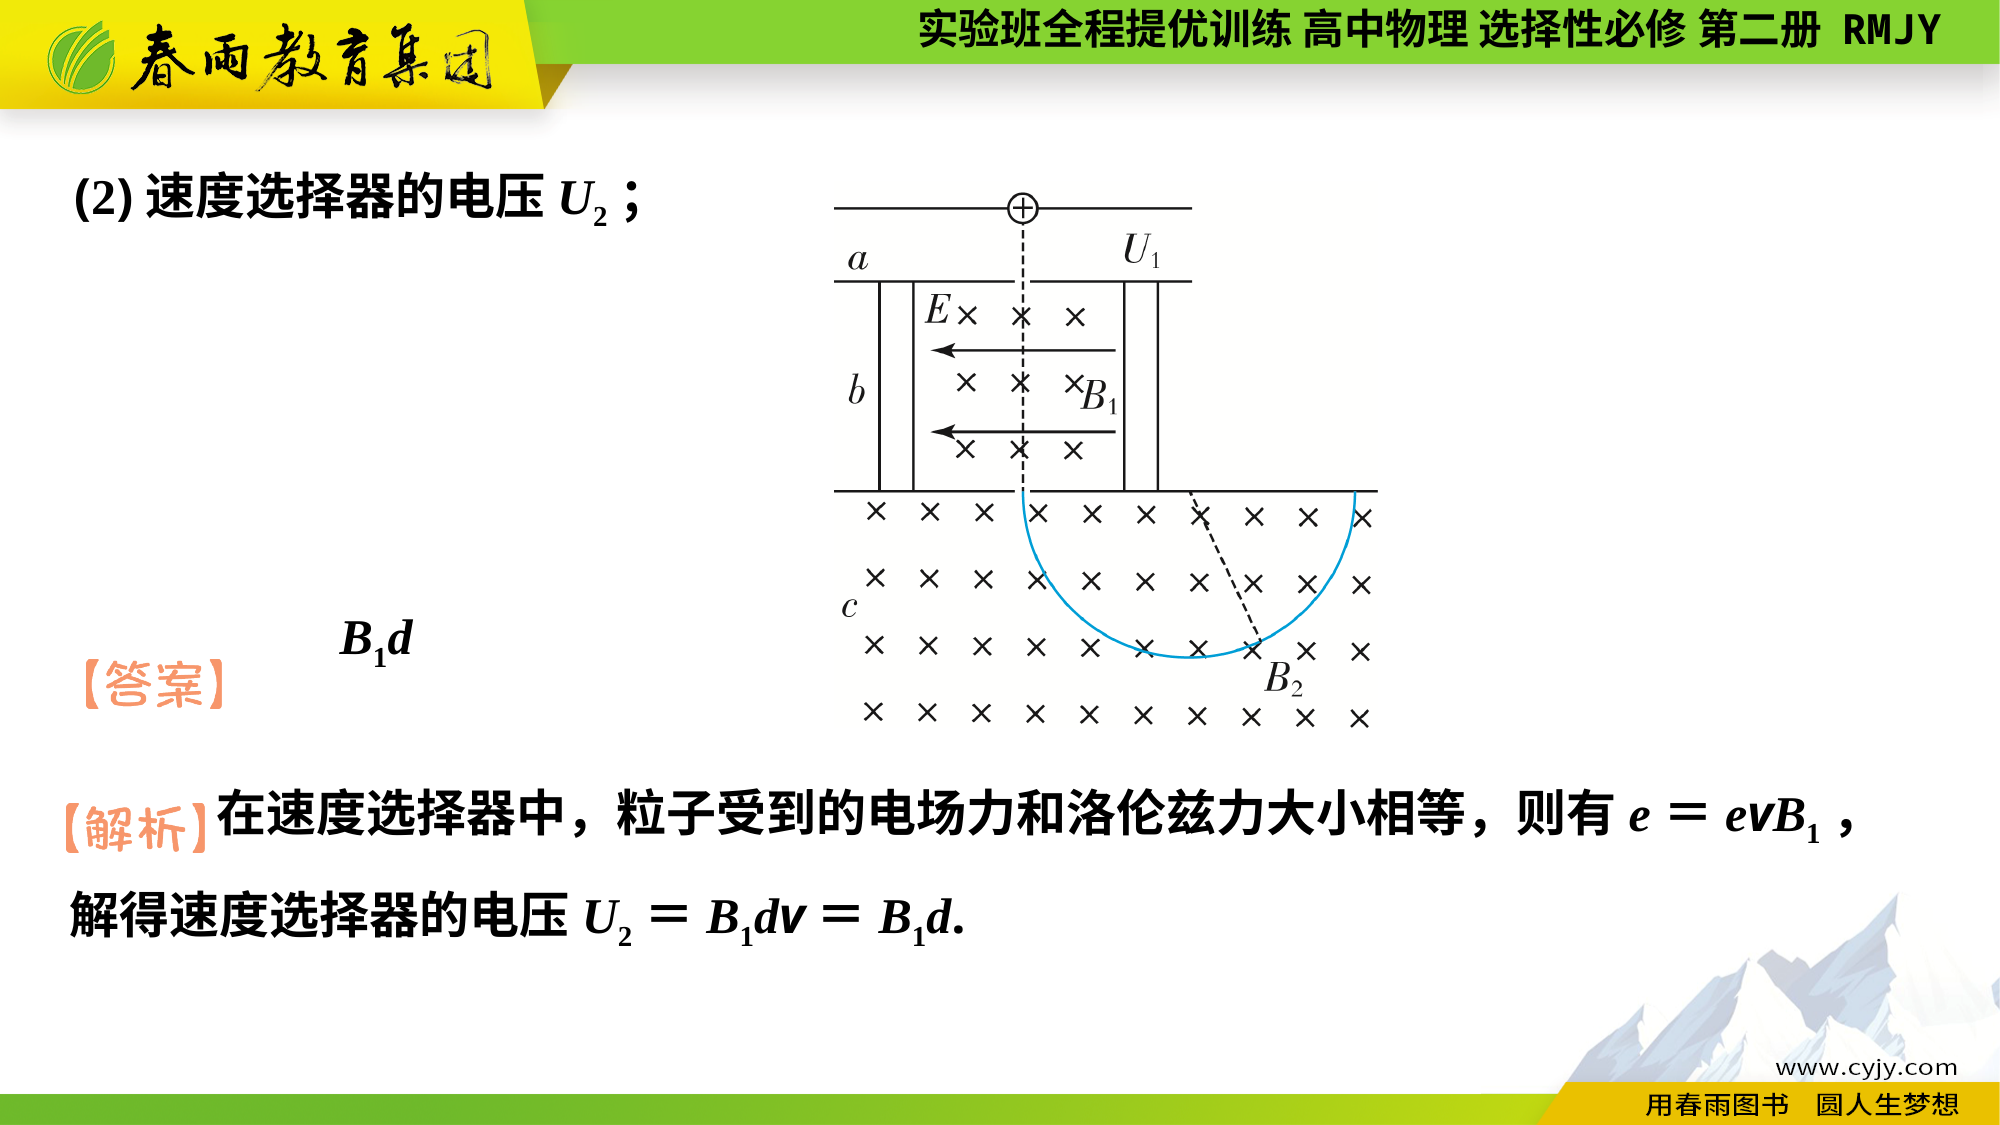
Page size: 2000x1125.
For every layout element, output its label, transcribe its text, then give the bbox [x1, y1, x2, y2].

picture [0, 0, 2000, 1125]
list (2)速度选择器的电压U2； [59, 122, 1944, 217]
